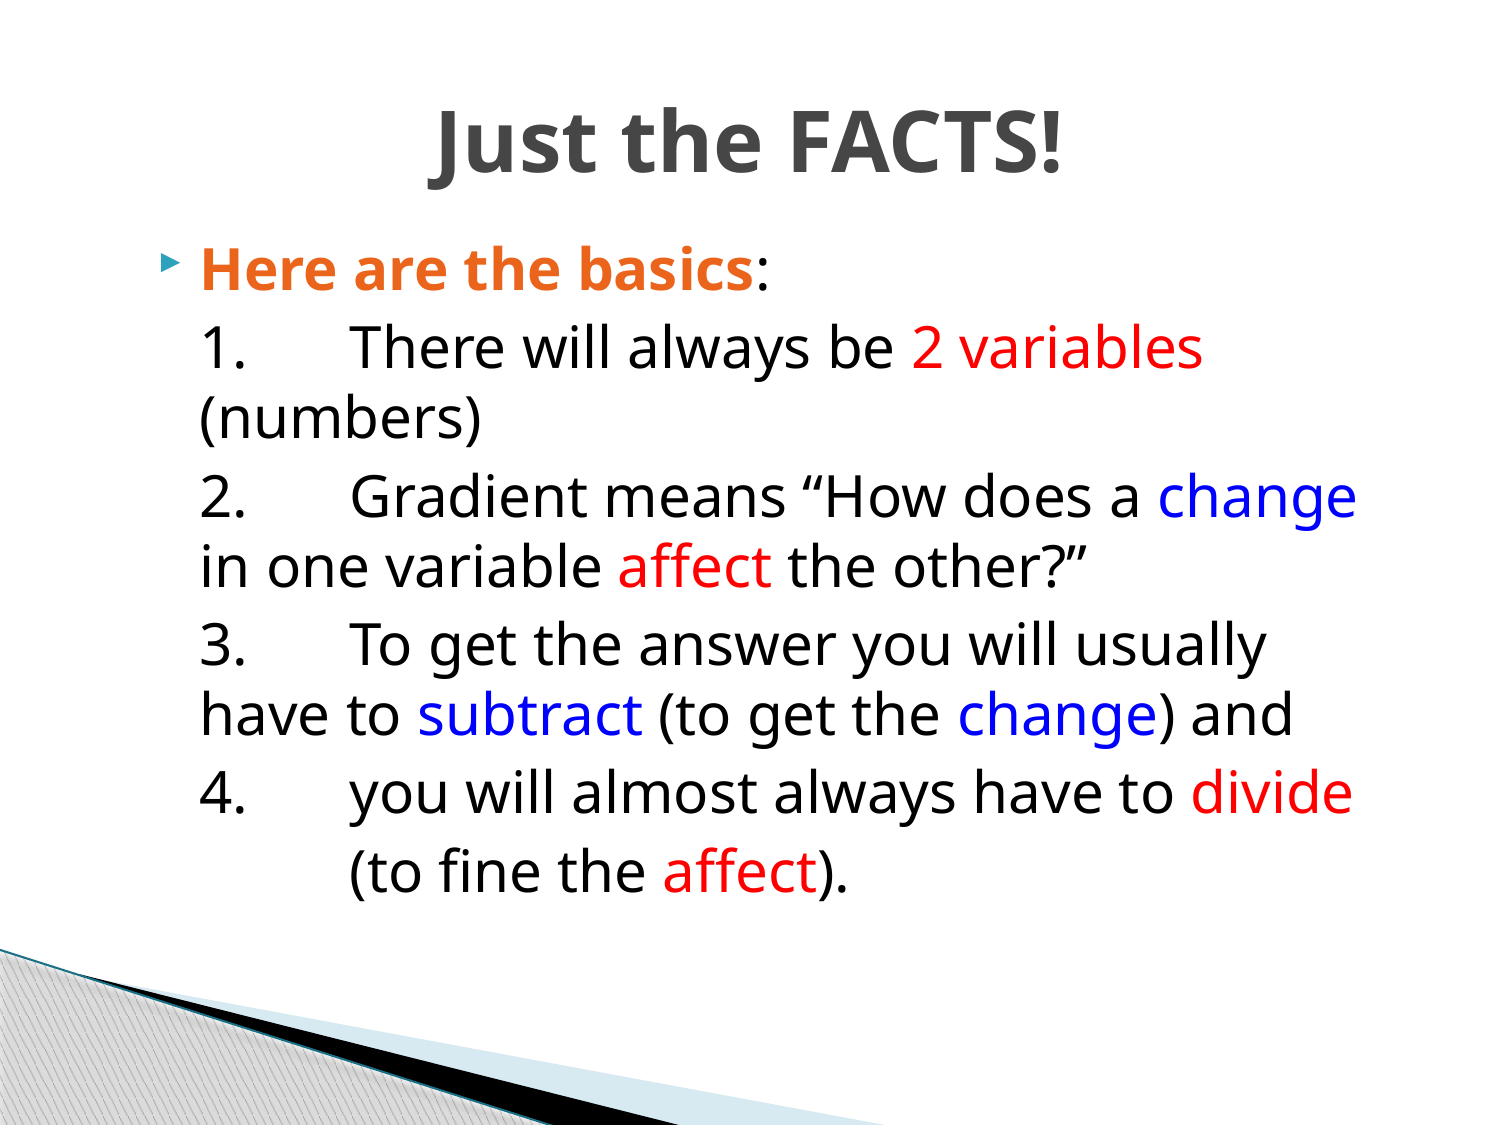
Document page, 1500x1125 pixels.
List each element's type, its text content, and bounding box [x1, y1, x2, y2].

list Here are the basics: 1. There will always be 2 variables (numbers) 2. Gradient means “How does a change in one variable affect the other?” 3. To get the answer you will usually have to subtract (to get the change) and 4. you will almost always have to divide (to fine the affect). [125, 224, 1450, 965]
title Just the FACTS! [75, 45, 1425, 233]
